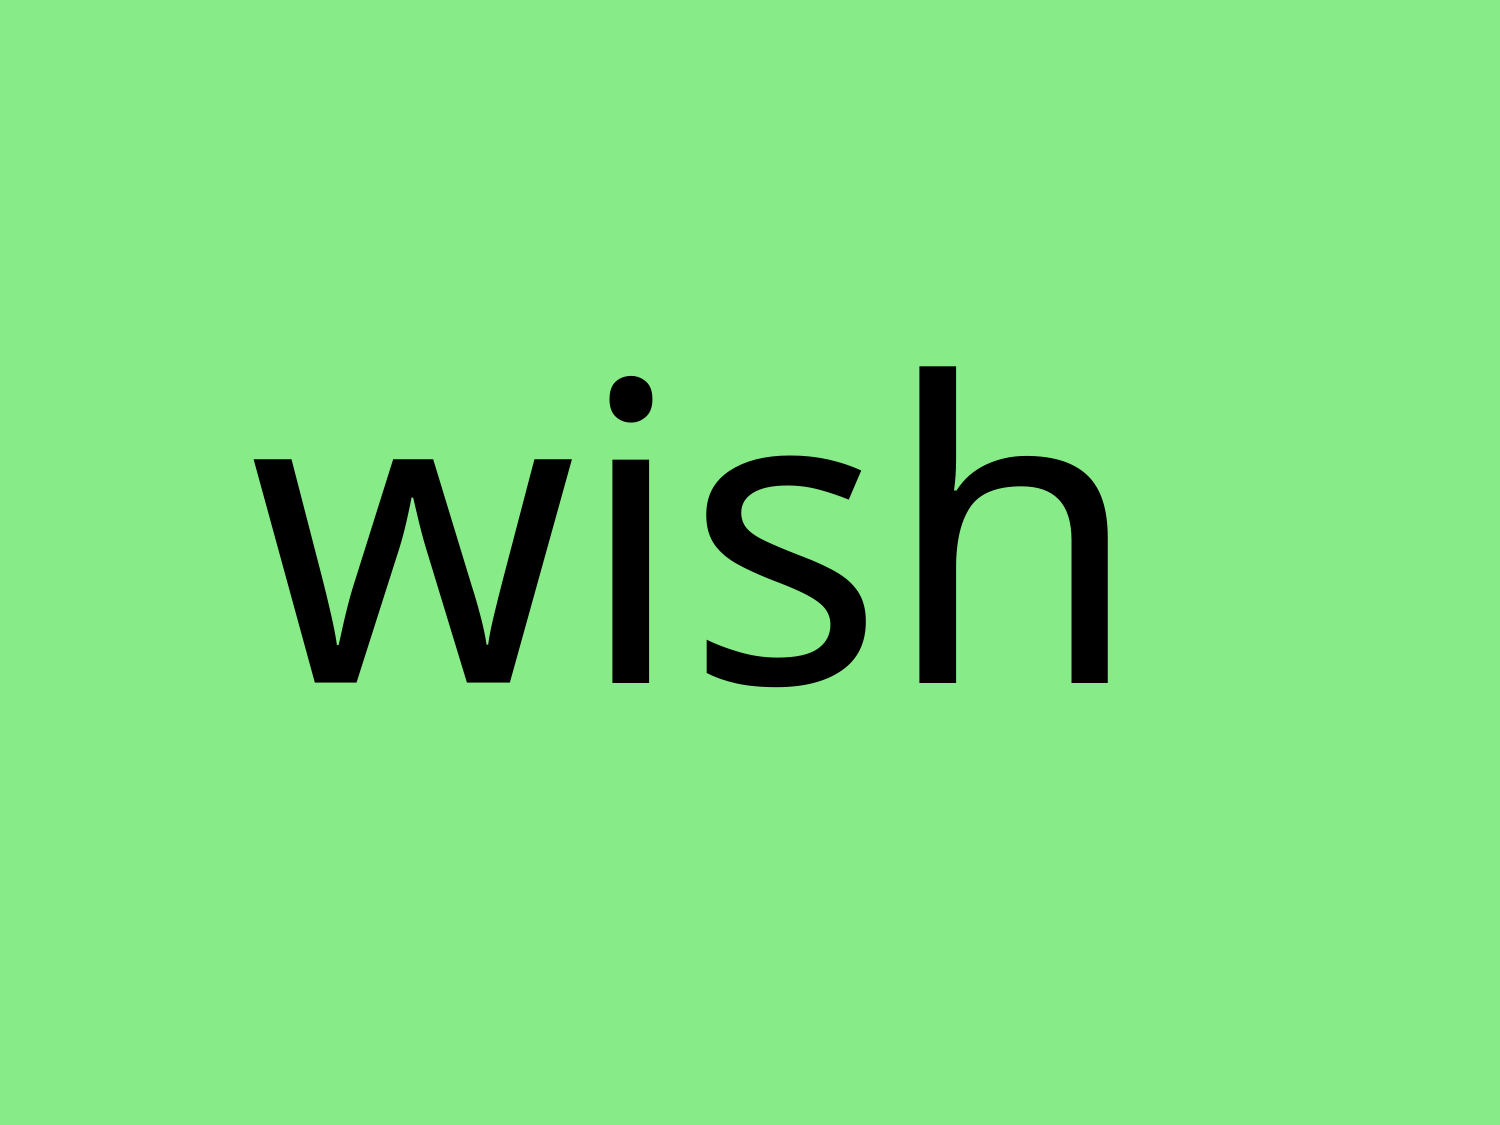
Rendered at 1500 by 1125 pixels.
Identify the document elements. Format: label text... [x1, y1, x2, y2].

text_box wish [41, 259, 1459, 775]
